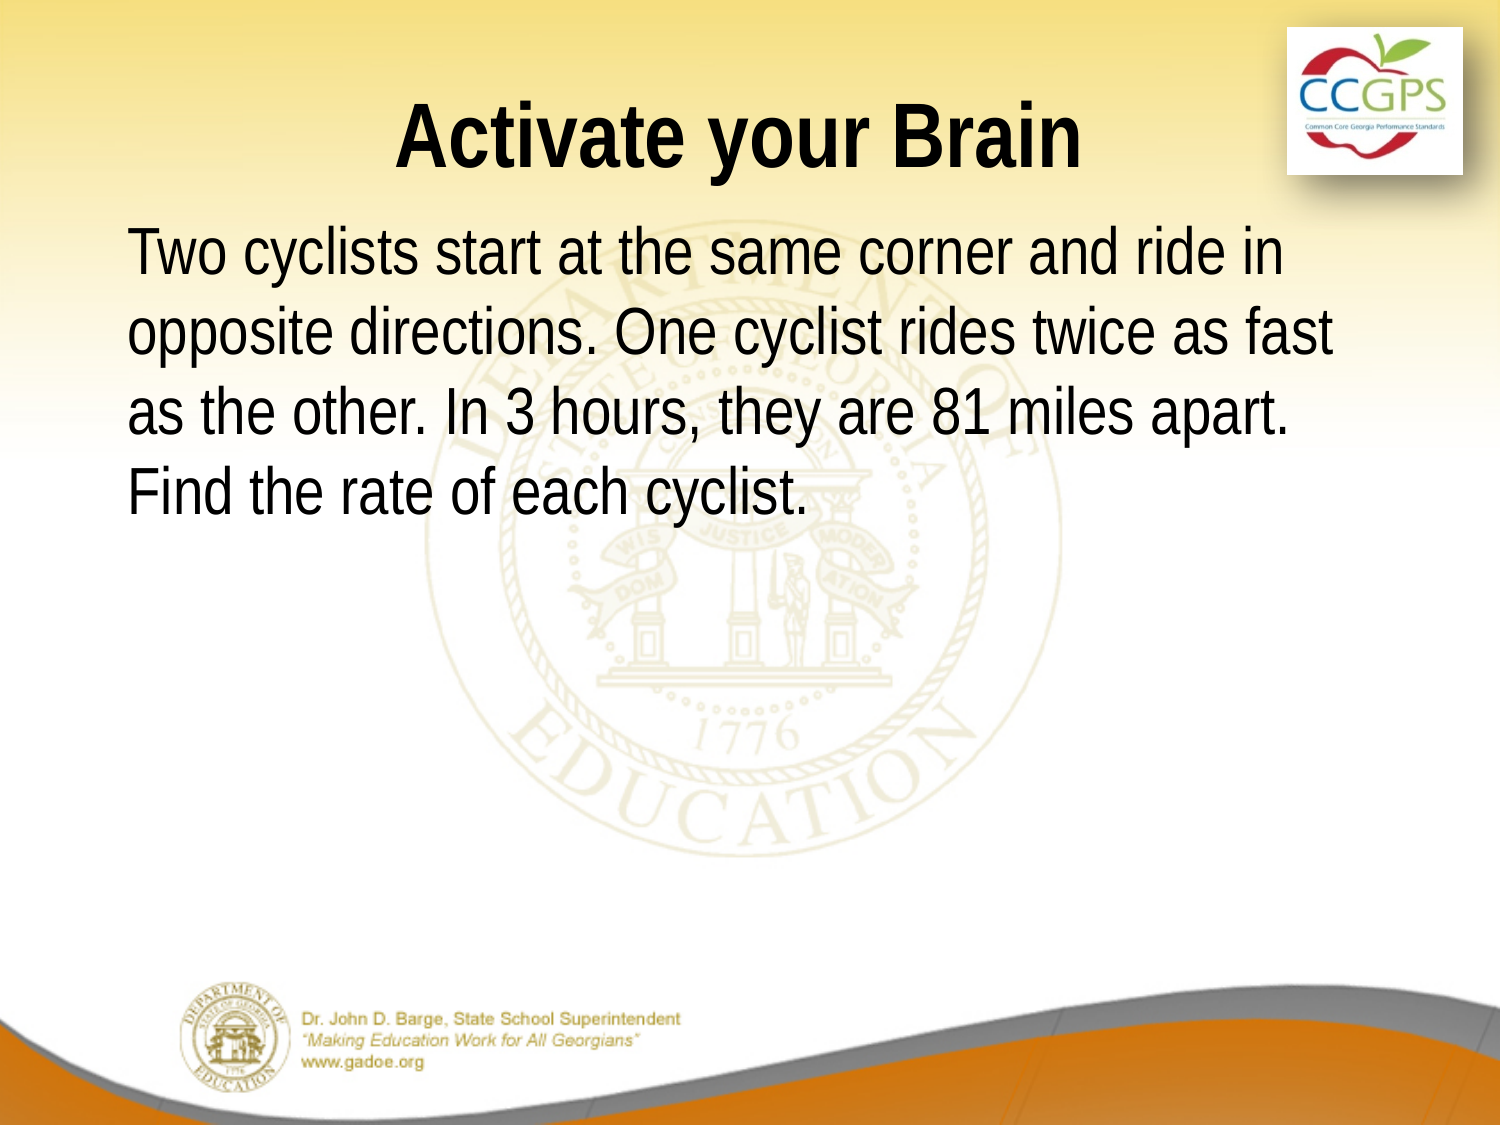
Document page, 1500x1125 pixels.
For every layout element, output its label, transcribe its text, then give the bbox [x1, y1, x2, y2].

picture [0, 0, 1500, 1125]
title Activate your Brain [112, 49, 1281, 199]
subtitle Two cyclists start at the same corner and ride in opposite directions. One cyclist rides twice as fast as the other. In 3 hours, they are 81 miles apart. Find the rate of each cyclist. [112, 199, 1363, 926]
